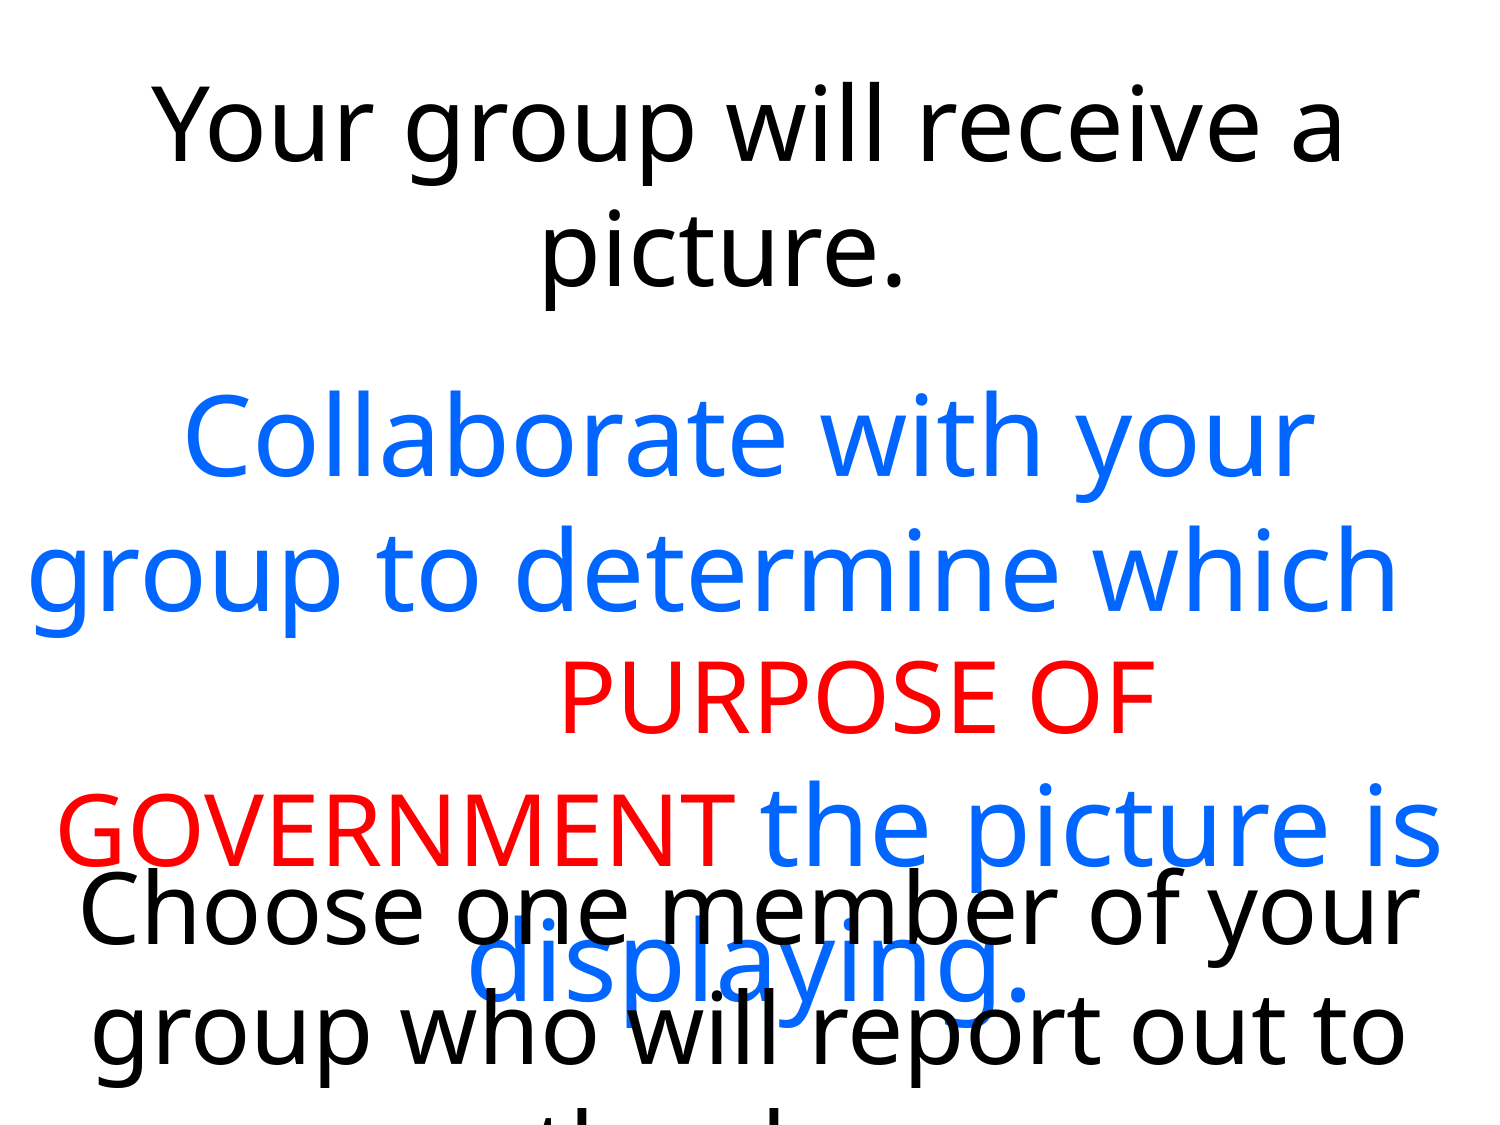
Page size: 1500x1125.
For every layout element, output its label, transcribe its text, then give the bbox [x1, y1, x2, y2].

text_box Your group will receive a picture. Collaborate with your group to determine which PURPOSE OF GOVERNMENT the picture is displaying. [0, 49, 1500, 837]
text_box Choose one member of your group who will report out to the class. [0, 837, 1500, 1125]
